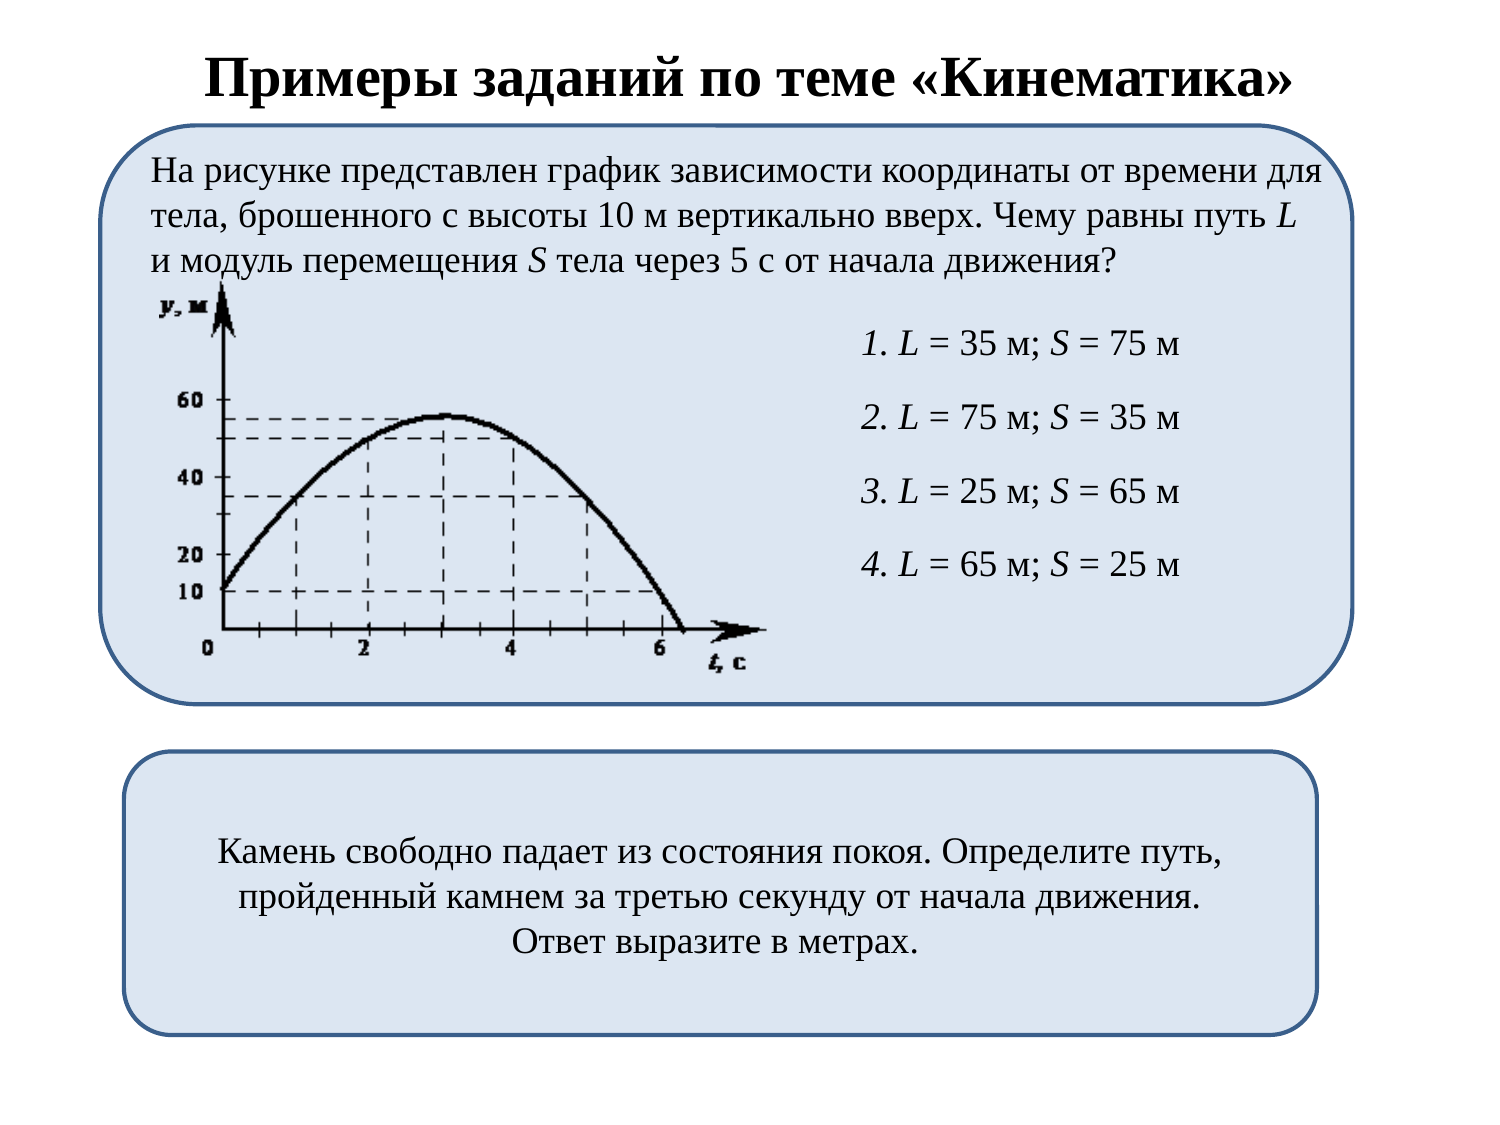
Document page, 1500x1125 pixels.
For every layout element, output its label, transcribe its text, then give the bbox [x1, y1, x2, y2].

text_box Примеры заданий по теме «Кинематика» [189, 30, 1311, 116]
table_cell 2. L = 75 м; S = 35 м [856, 376, 1246, 450]
text_box [98, 145, 154, 697]
picture [159, 278, 810, 705]
text_box [144, 123, 1308, 138]
text_box Камень свободно падает из состояния покоя. Определите путь, пройденный камнем за третью секунду от начала движения. Ответ выразите в метрах. [121, 749, 1320, 1038]
table_header 1. L = 35 м; S = 75 м [856, 303, 1246, 376]
table_cell 3. L = 25 м; S = 65 м [856, 450, 1246, 524]
text_box На рисунке представлен график зависимости координаты от времени для тела, брошенного с высоты 10 м вертикально вверх. Чему равны путь L и модуль перемещения S тела через 5 с от начала движения? [135, 138, 1341, 288]
table_cell 4. L = 65 м; S = 25 м [856, 524, 1246, 598]
text_box [813, 172, 1355, 707]
